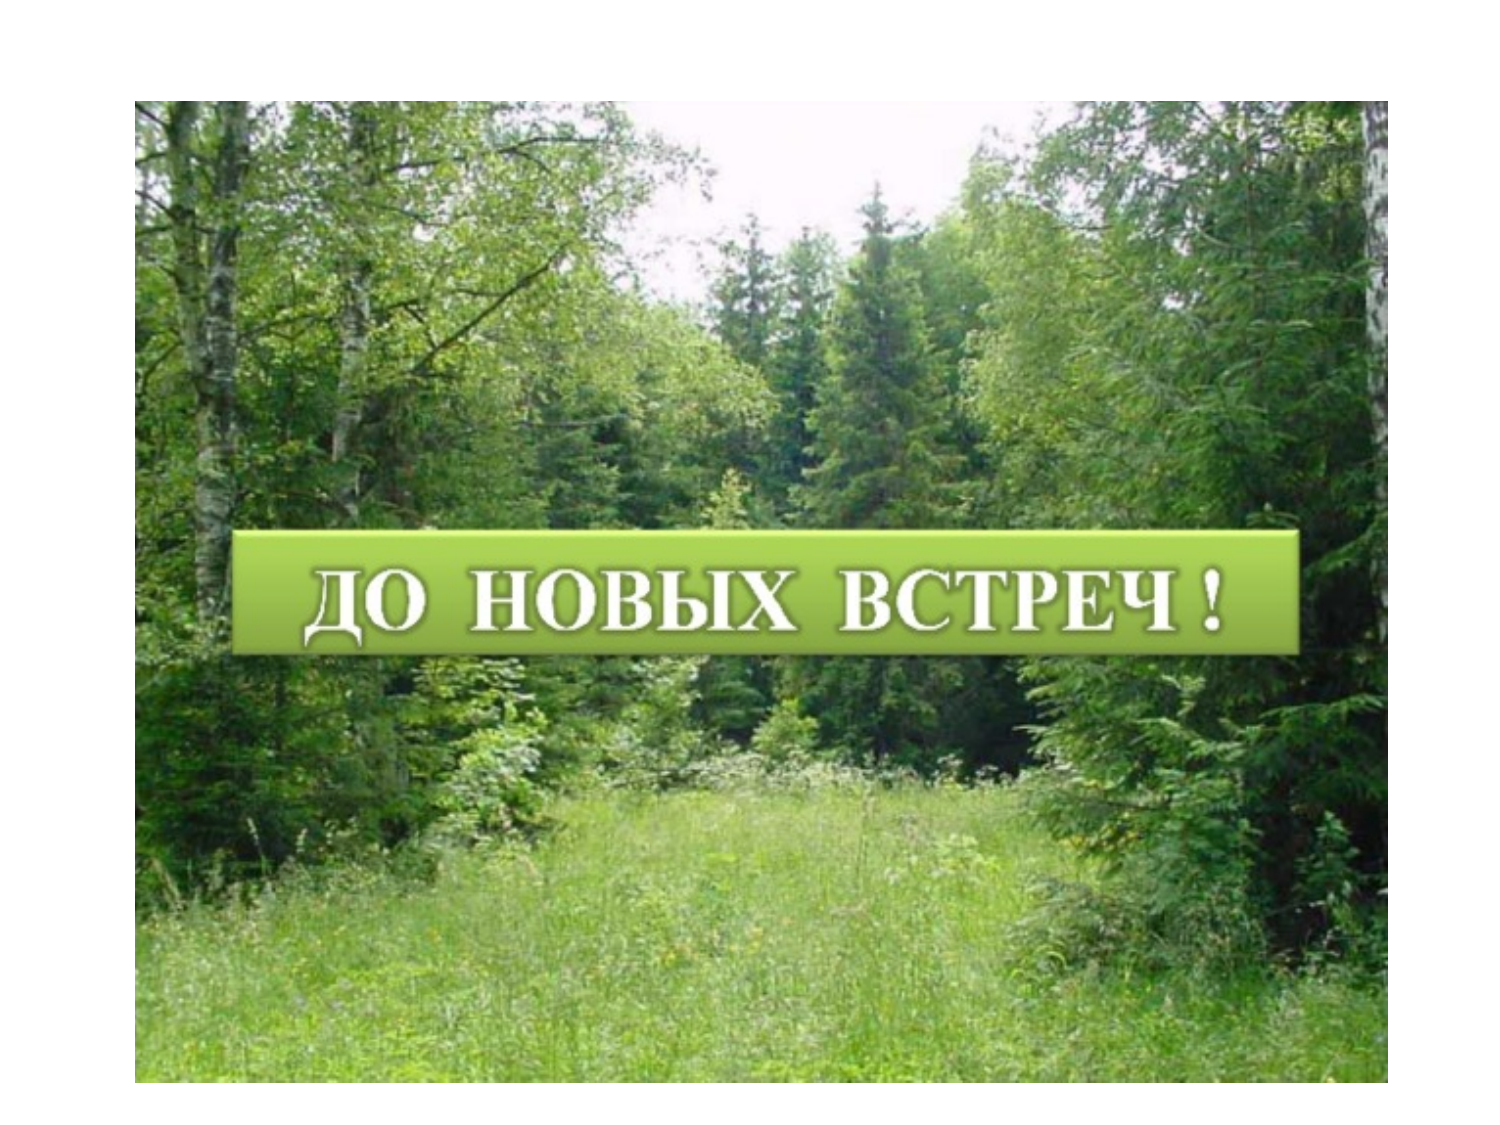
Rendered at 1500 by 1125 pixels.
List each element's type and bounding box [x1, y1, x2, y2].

list [135, 101, 1389, 1083]
